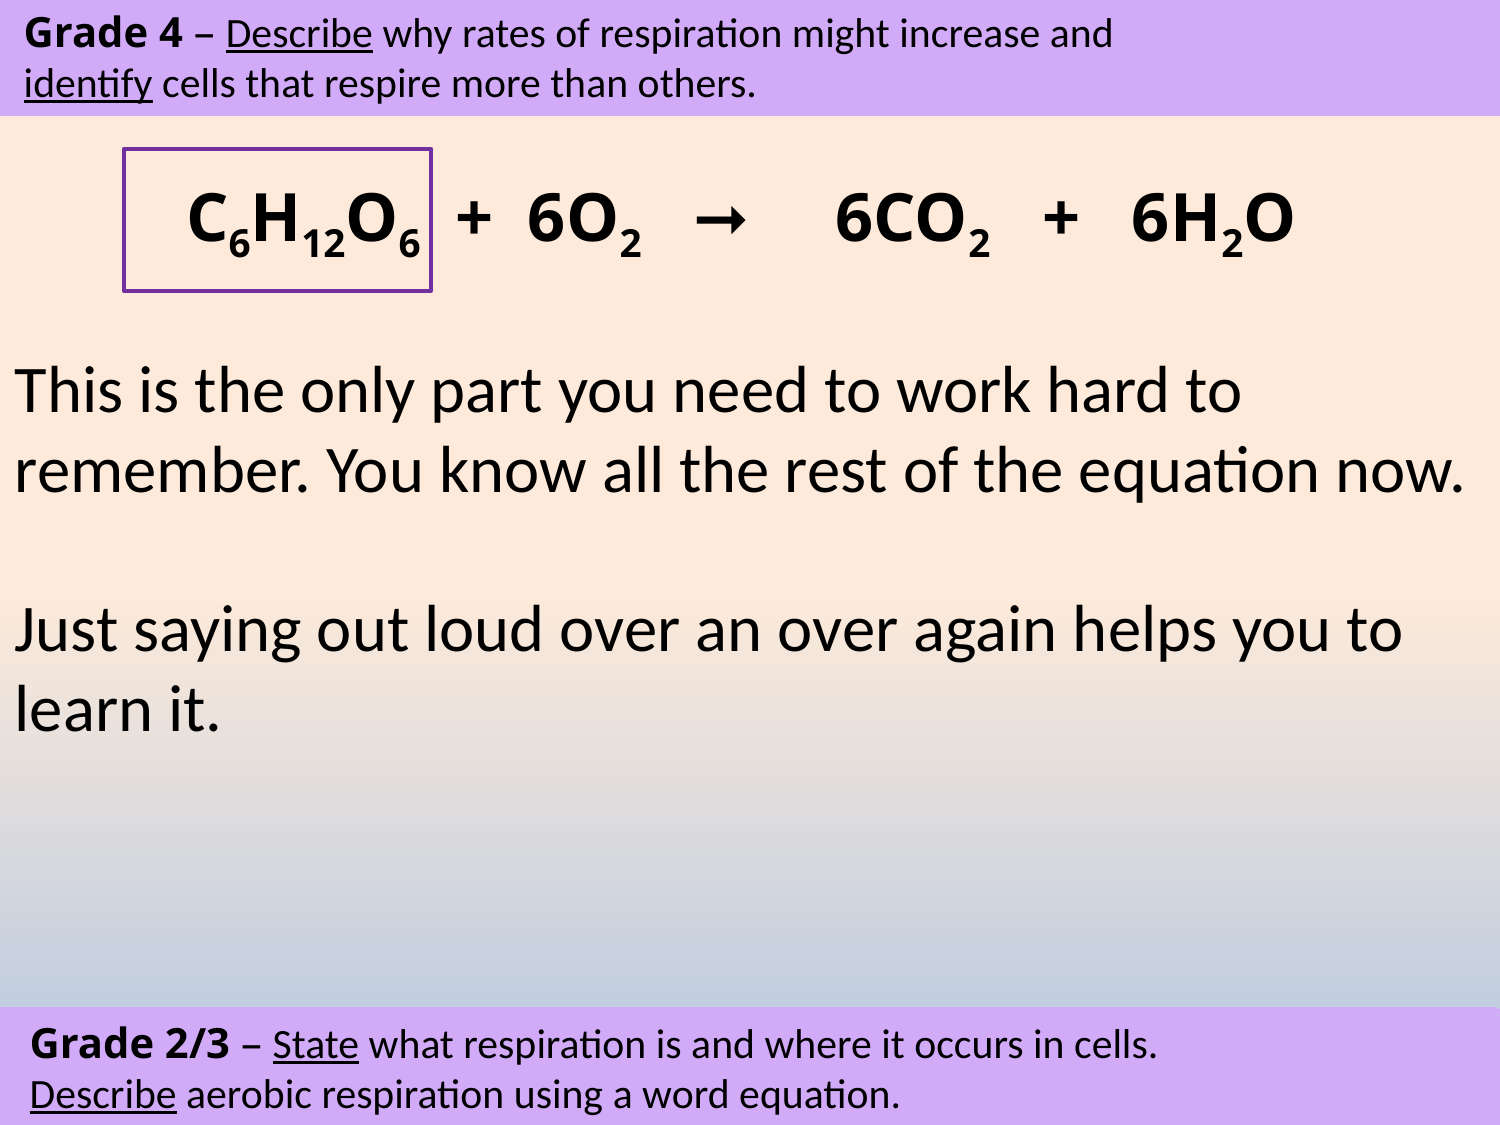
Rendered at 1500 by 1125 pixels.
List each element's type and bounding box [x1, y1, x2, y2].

text_box [8, 0, 1500, 1125]
text_box [0, 0, 4, 116]
